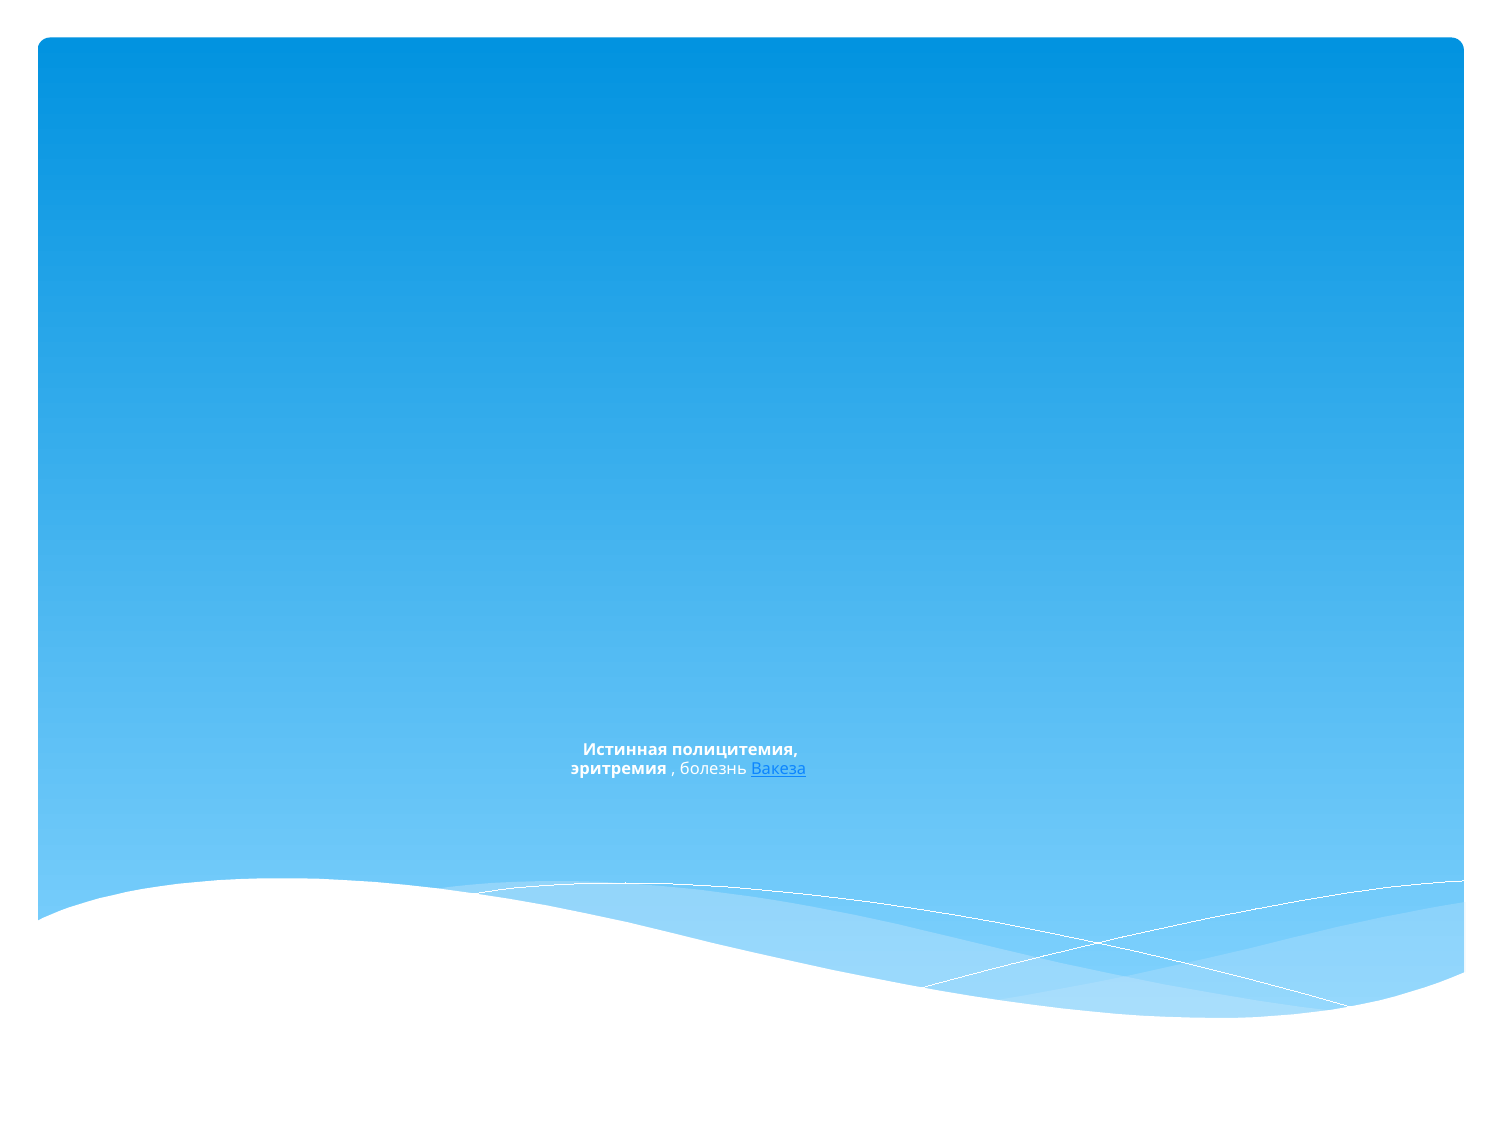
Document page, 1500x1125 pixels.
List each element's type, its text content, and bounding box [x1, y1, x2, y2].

title Истинная полицитемия, эритремия , болезнь Вакеза [17, 503, 1368, 789]
